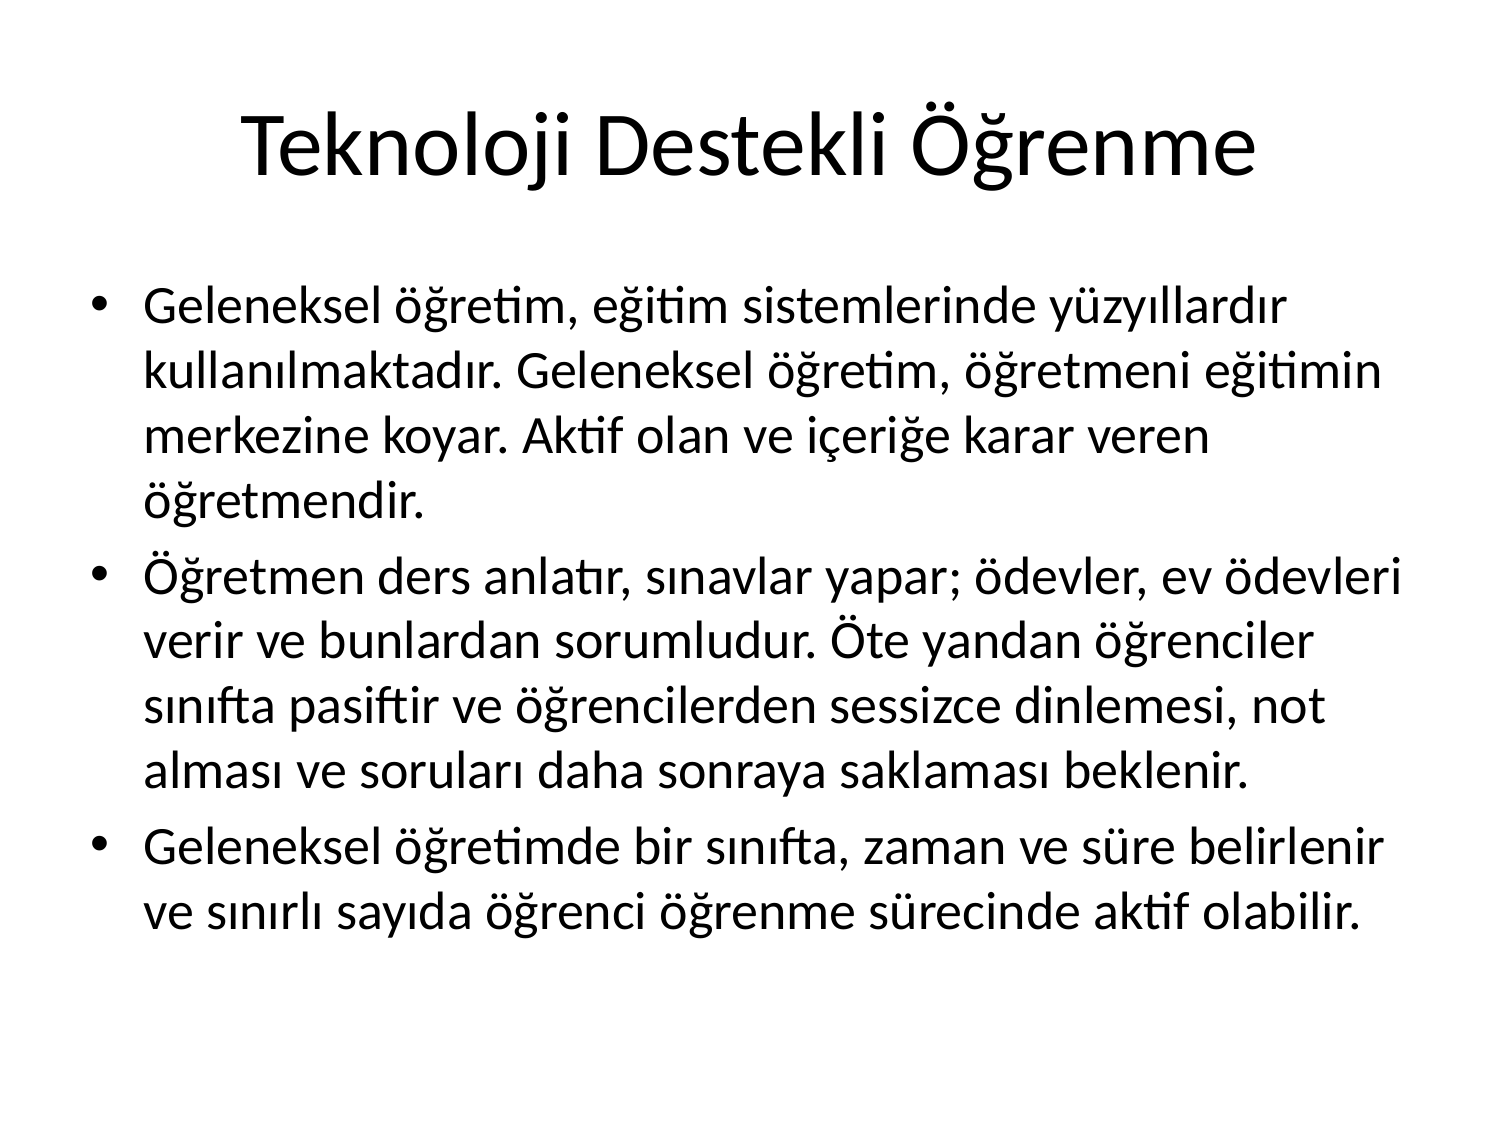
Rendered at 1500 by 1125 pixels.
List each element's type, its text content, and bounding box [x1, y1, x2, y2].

list Geleneksel öğretim, eğitim sistemlerinde yüzyıllardır kullanılmaktadır. Geleneksel öğretim, öğretmeni eğitimin merkezine koyar. Aktif olan ve içeriğe karar veren öğretmendir. Öğretmen ders anlatır, sınavlar yapar; ödevler, ev ödevleri verir ve bunlardan sorumludur. Öte yandan öğrenciler sınıfta pasiftir ve öğrencilerden sessizce dinlemesi, not alması ve soruları daha sonraya saklaması beklenir. Geleneksel öğretimde bir sınıfta, zaman ve süre belirlenir ve sınırlı sayıda öğrenci öğrenme sürecinde aktif olabilir. [75, 262, 1425, 1005]
title Teknoloji Destekli Öğrenme [75, 45, 1425, 233]
